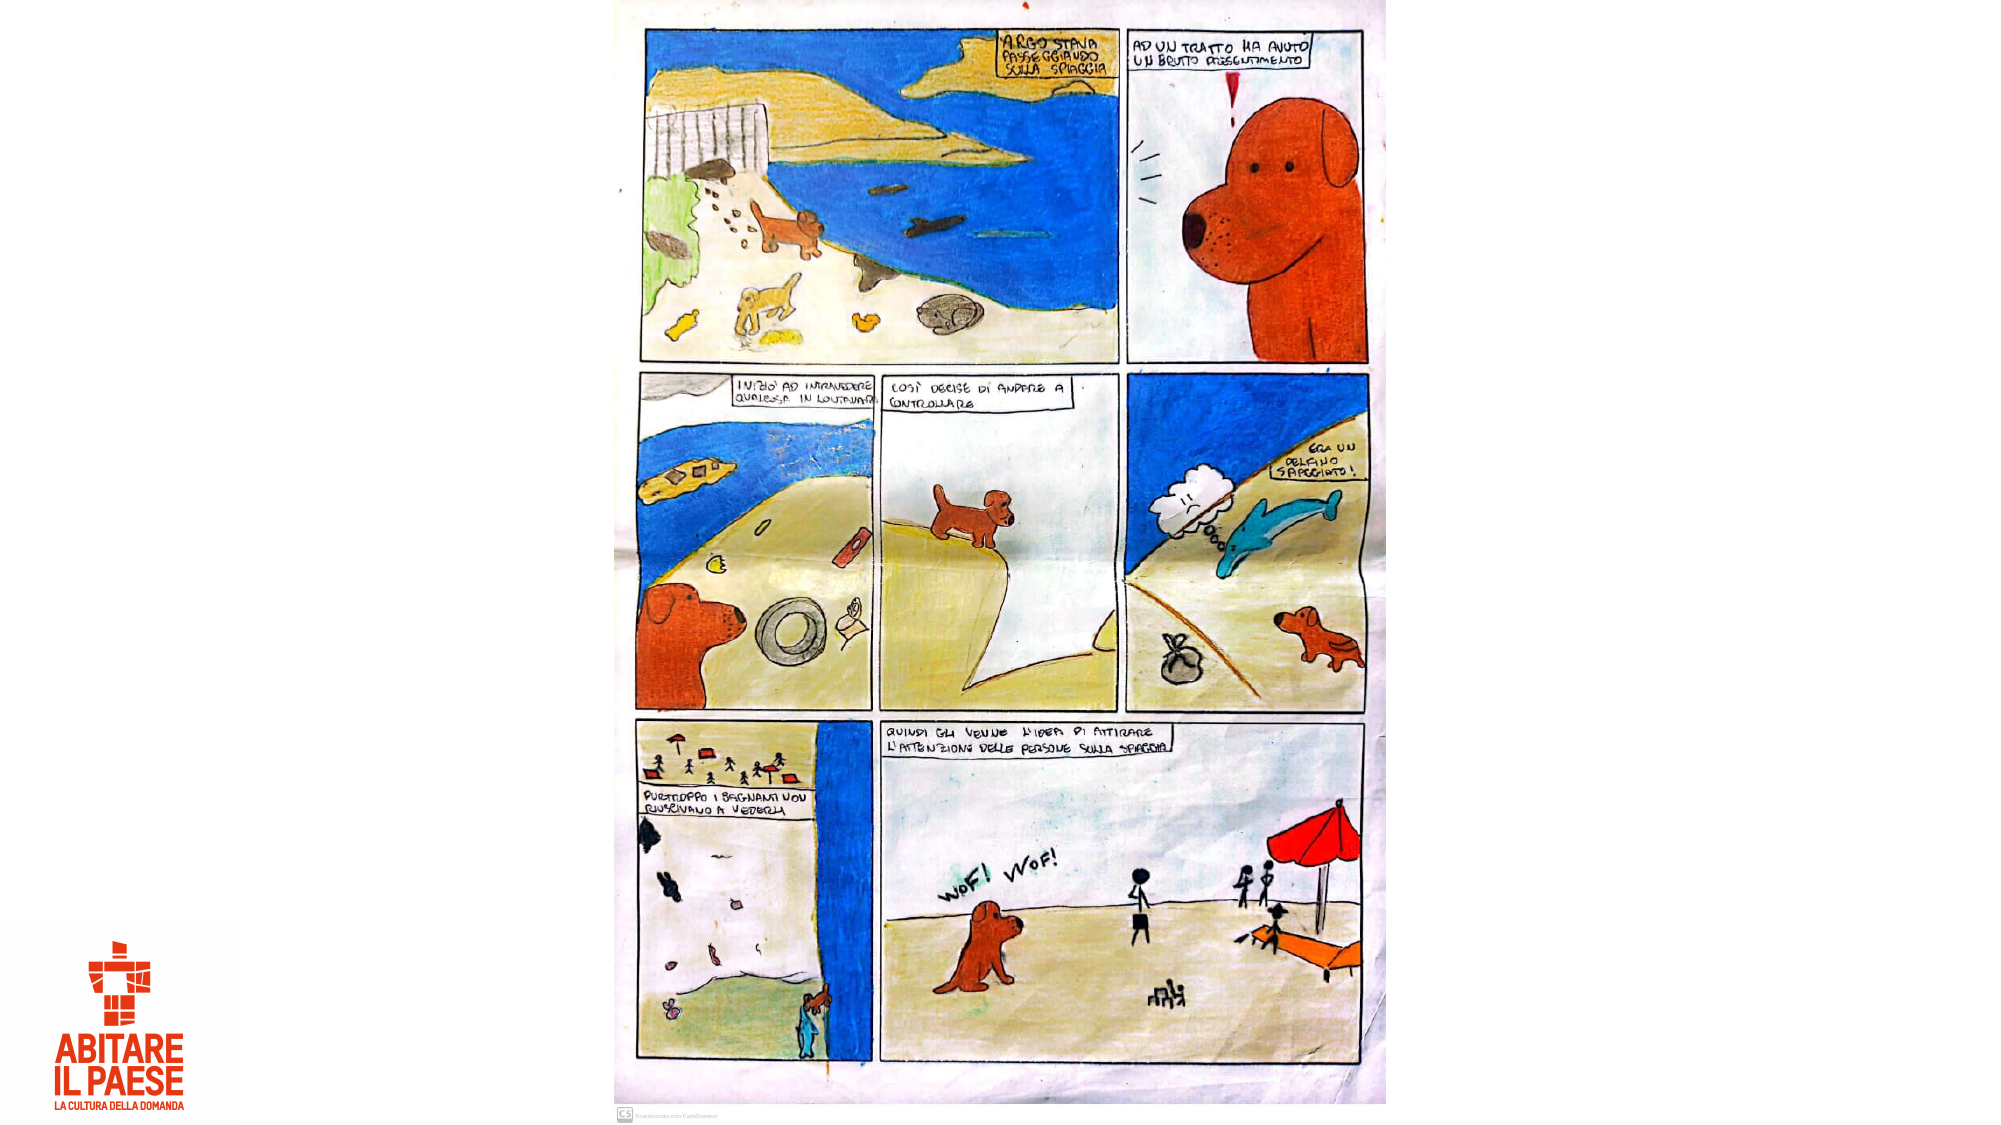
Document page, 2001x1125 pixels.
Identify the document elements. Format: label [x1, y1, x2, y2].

picture [0, 922, 238, 1125]
picture [613, 0, 1387, 1125]
